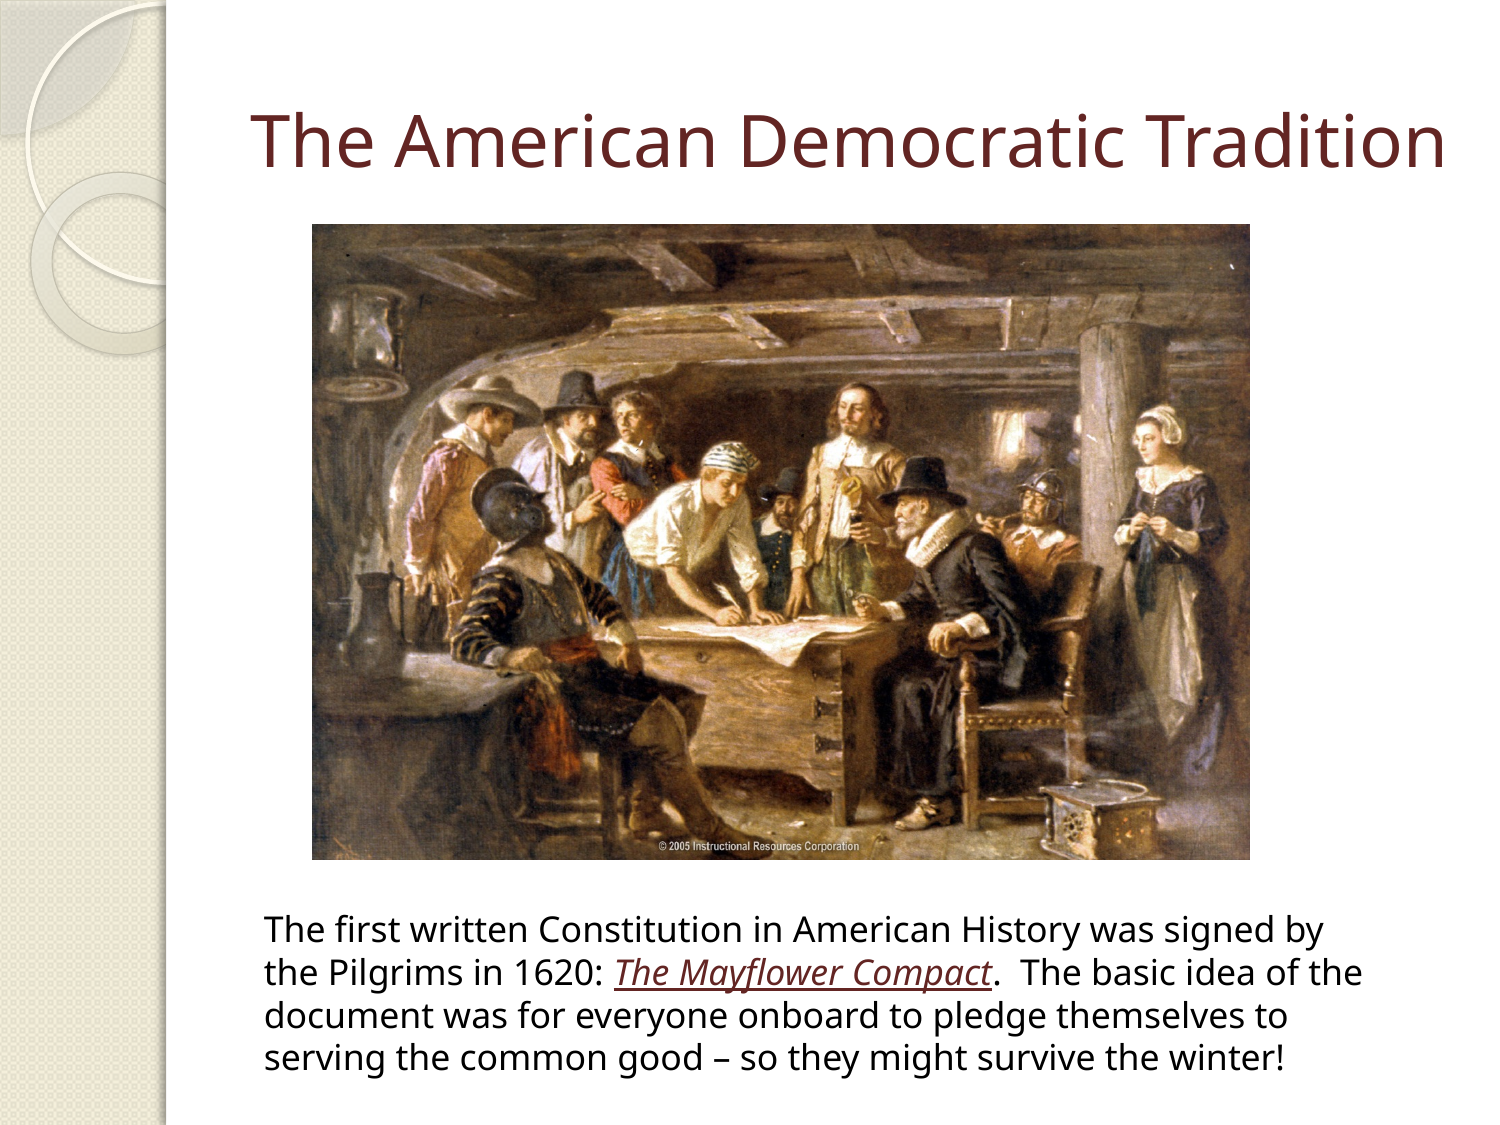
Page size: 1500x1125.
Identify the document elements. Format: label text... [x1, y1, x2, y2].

list The first written Constitution in American History was signed by the Pilgrims in 1620: The Mayflower Compact. The basic idea of the document was for everyone onboard to pledge themselves to serving the common good – so they might survive the winter! [237, 900, 1400, 1090]
title The American Democratic Tradition [235, 45, 1466, 233]
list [312, 224, 1251, 860]
